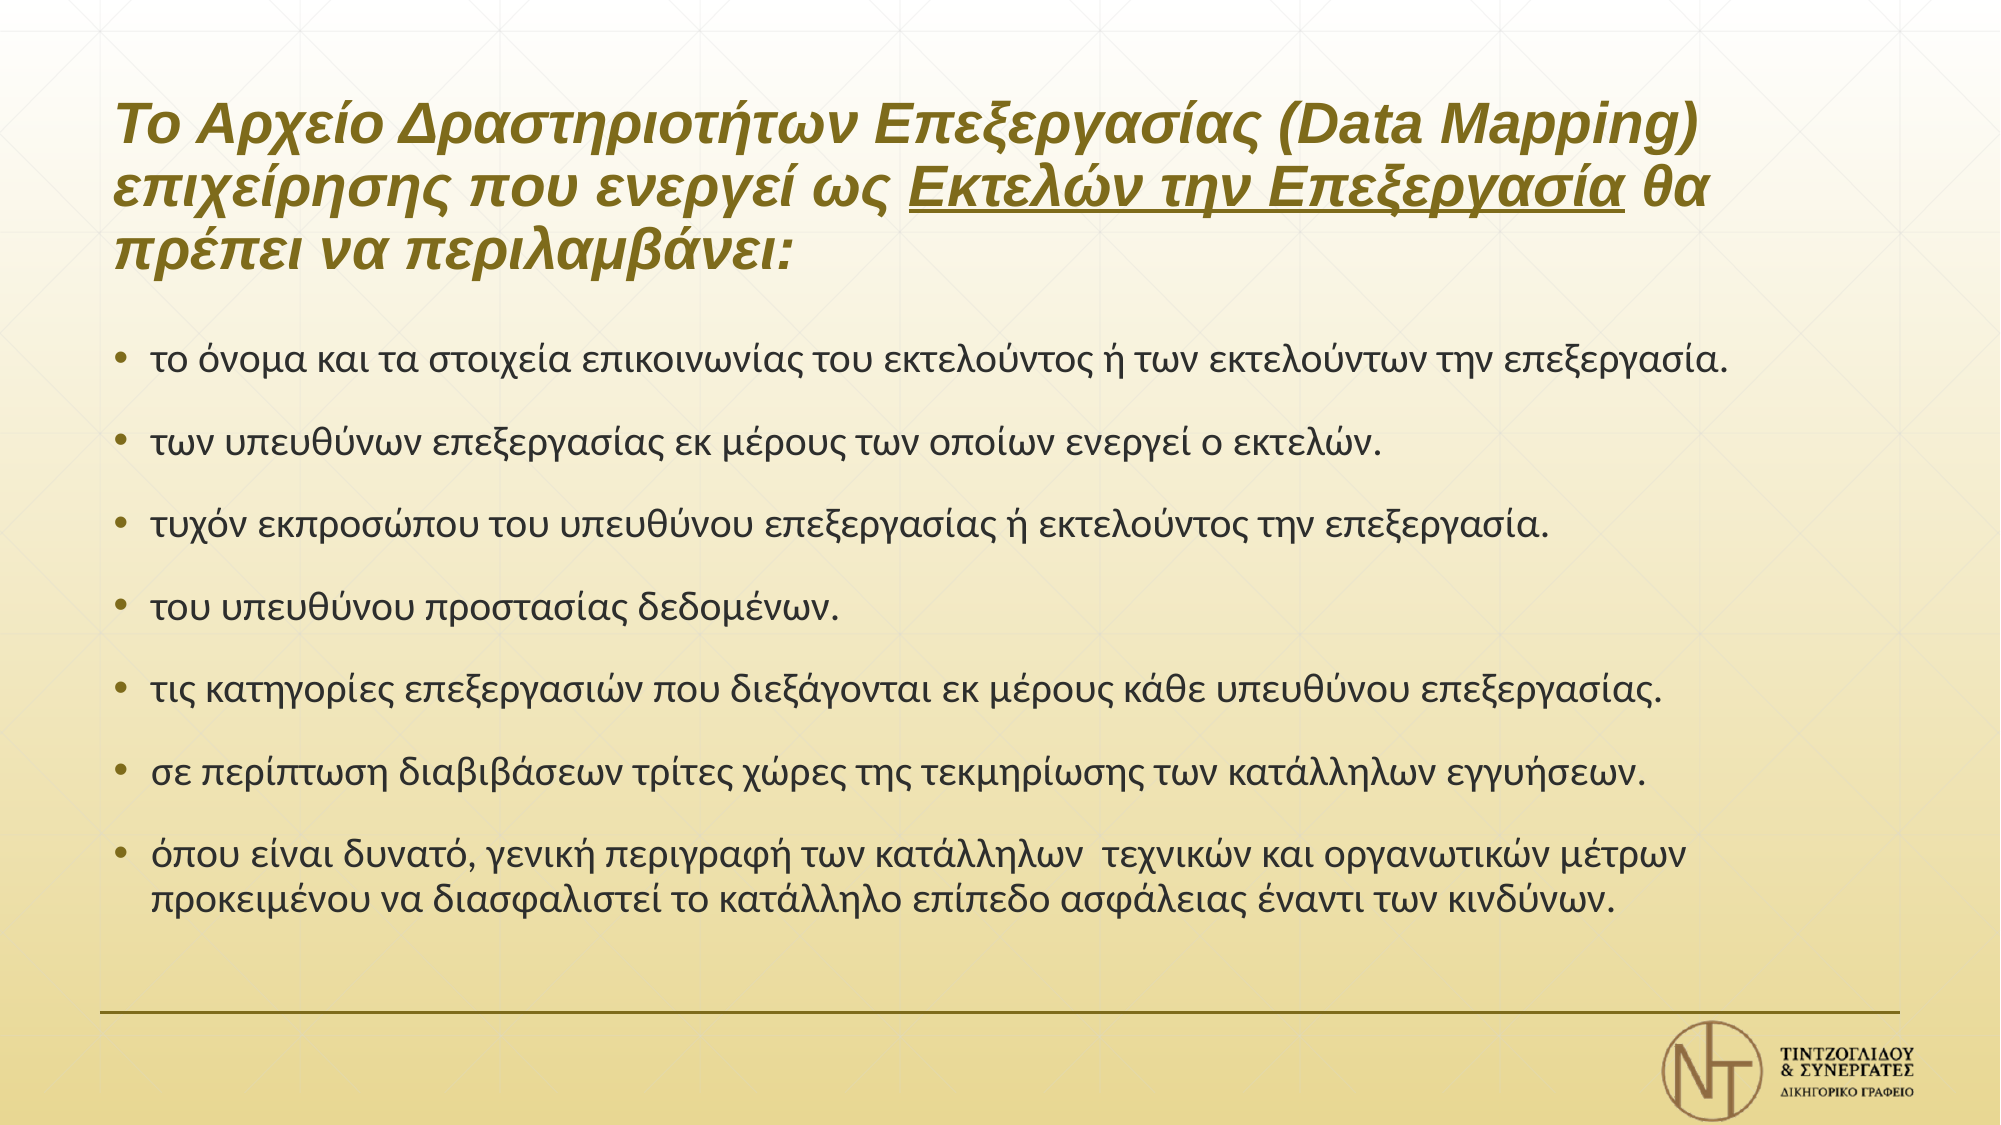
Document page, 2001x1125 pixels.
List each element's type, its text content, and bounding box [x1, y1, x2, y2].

picture [1661, 1020, 1914, 1122]
list το όνομα και τα στοιχεία επικοινωνίας του εκτελούντος ή των εκτελούντων την επεξεργασία. των υπευθύνων επεξεργασίας εκ μέρους των οποίων ενεργεί ο εκτελών. τυχόν εκπροσώπου του υπευθύνου επεξεργασίας ή εκτελούντος την επεξεργασία. του υπευθύνου προστασίας δεδομένων. τις κατηγορίες επεξεργασιών που διεξάγονται εκ μέρους κάθε υπευθύνου επεξεργασίας. σε περίπτωση διαβιβάσεων τρίτες χώρες της τεκμηρίωσης των κατάλληλων εγγυήσεων. όπου είναι δυνατό, γενική περιγραφή των κατάλληλων τεχνικών και οργανωτικών μέτρων προκειμένου να διασφαλιστεί το κατάλληλο επίπεδο ασφάλειας έναντι των κινδύνων. [98, 329, 1889, 955]
title Το Αρχείο Δραστηριοτήτων Επεξεργασίας (Data Mapping) επιχείρησης που ενεργεί ως Εκτελών την Επεξεργασία θα πρέπει να περιλαμβάνει: [98, 102, 1889, 290]
